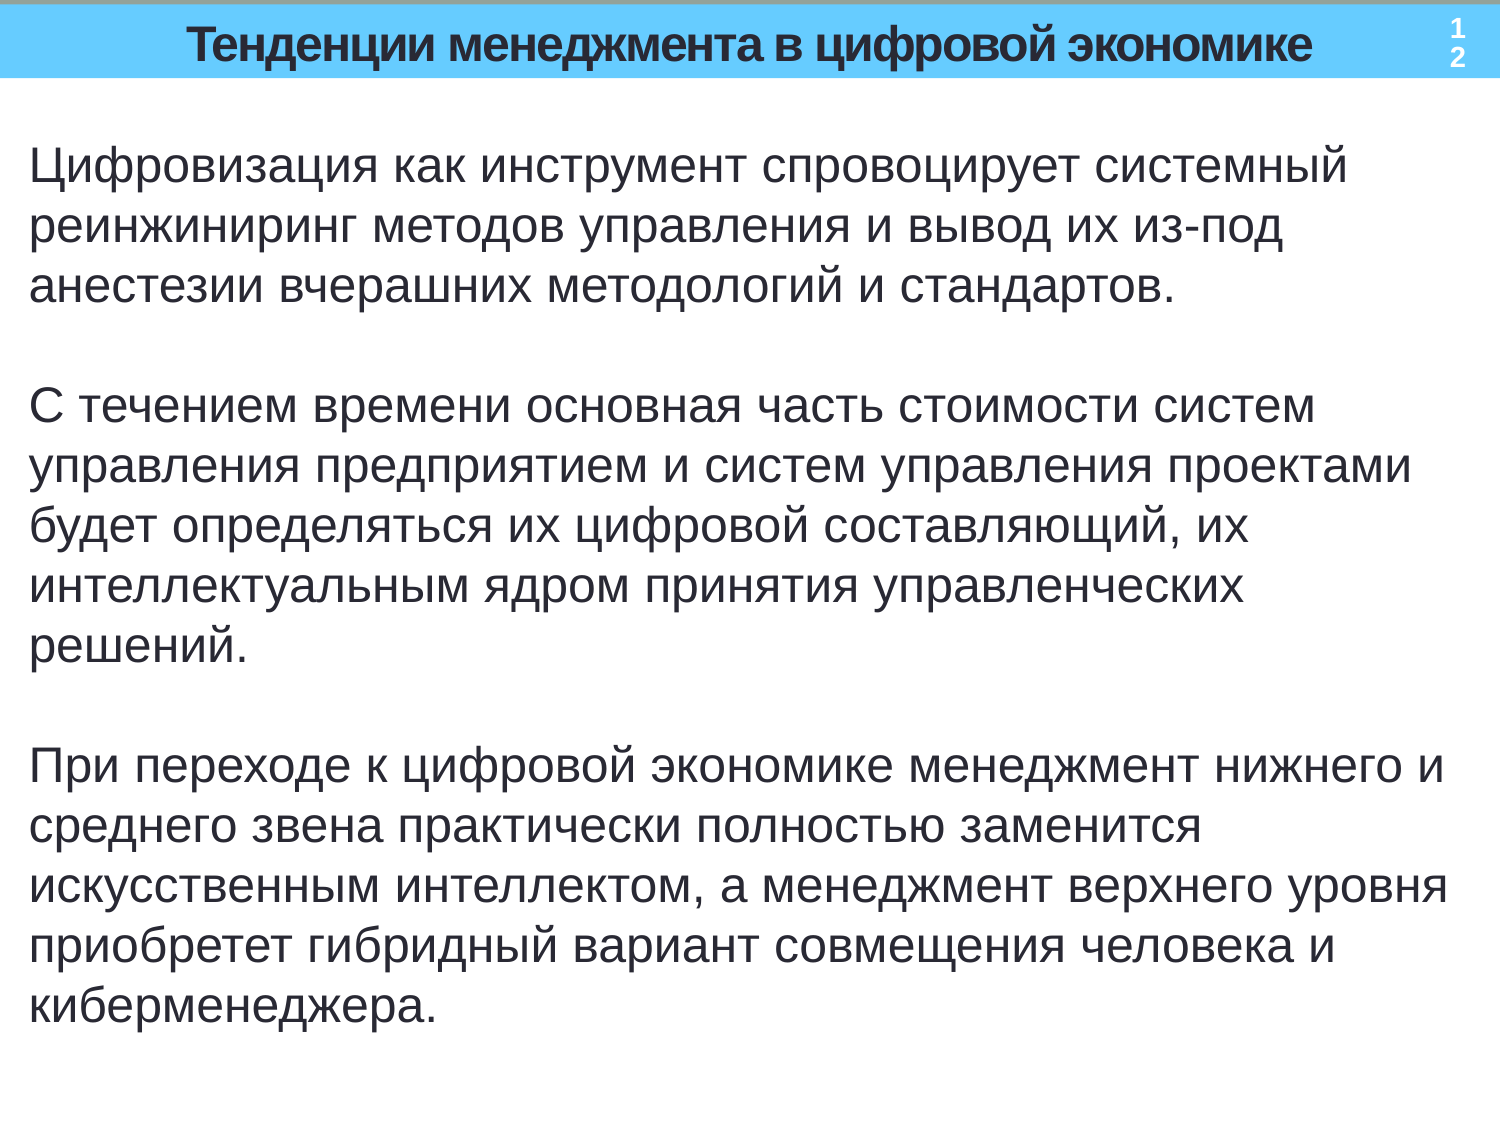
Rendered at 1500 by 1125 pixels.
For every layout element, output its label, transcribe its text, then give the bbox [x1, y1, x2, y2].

slide_number 12 [1435, 0, 1484, 54]
title Тенденции менеджмента в цифровой экономике [0, 4, 1500, 79]
text_box Цифровизация как инструмент спровоцирует системный реинжиниринг методов управления и вывод их из-под анестезии вчерашних методологий и стандартов. С течением времени основная часть стоимости систем управления предприятием и систем управления проектами будет определяться их цифровой составляющий, их интеллектуальным ядром принятия управленческих решений. При переходе к цифровой экономике менеджмент нижнего и среднего звена практически полностью заменится искусственным интеллектом, а менеджмент верхнего уровня приобретет гибридный вариант совмещения человека и киберменеджера. [13, 125, 1479, 1041]
